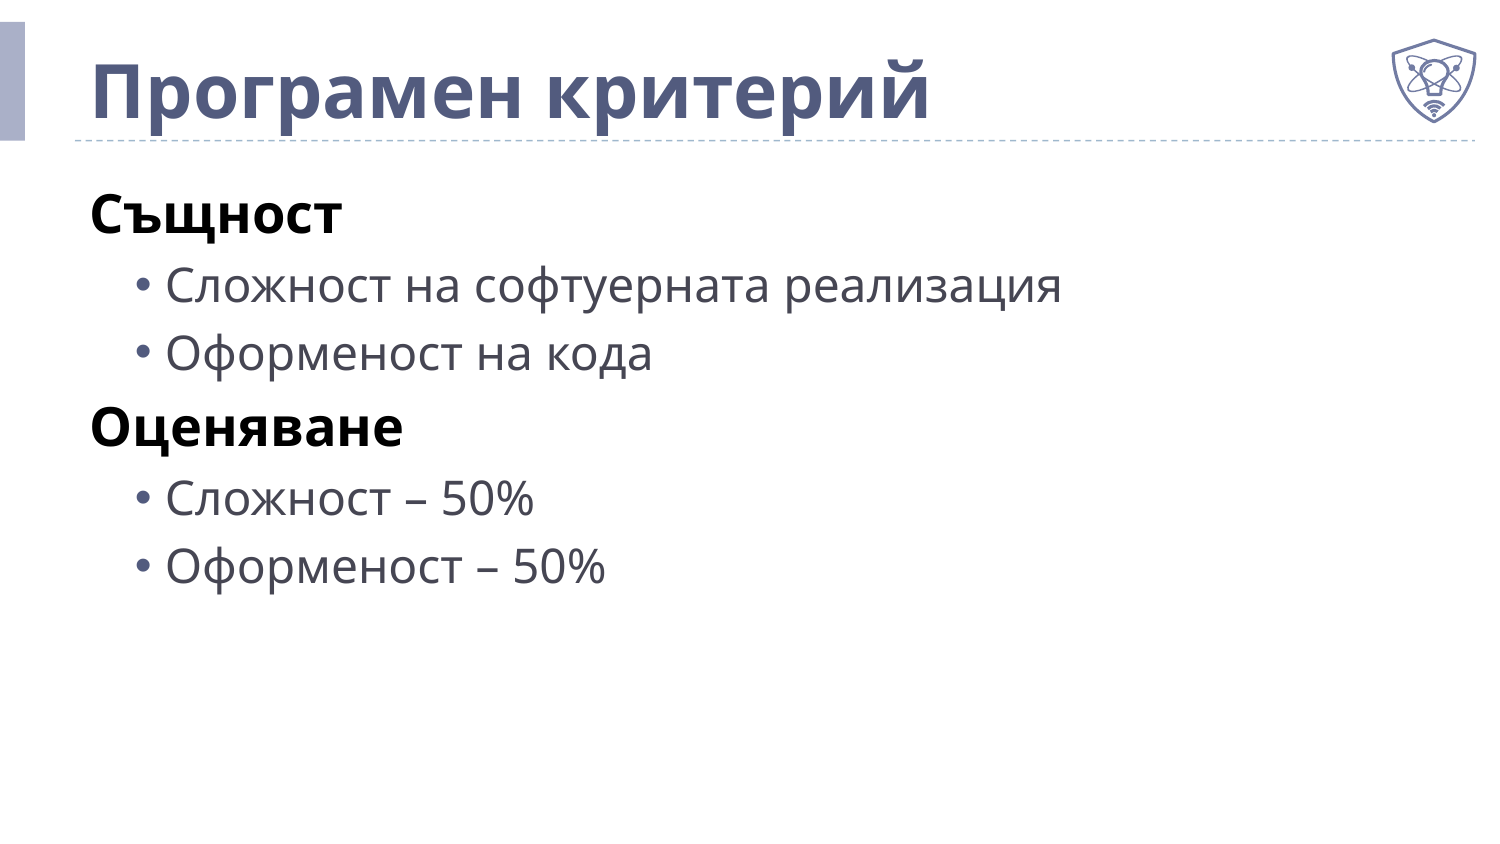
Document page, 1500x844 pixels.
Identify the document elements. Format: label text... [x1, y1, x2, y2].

list Същност Сложност на софтуерната реализация Оформеност на кода Оценяване Сложност – 50% Оформеност – 50% [75, 171, 1475, 835]
title Програмен критерий [75, 18, 1475, 141]
